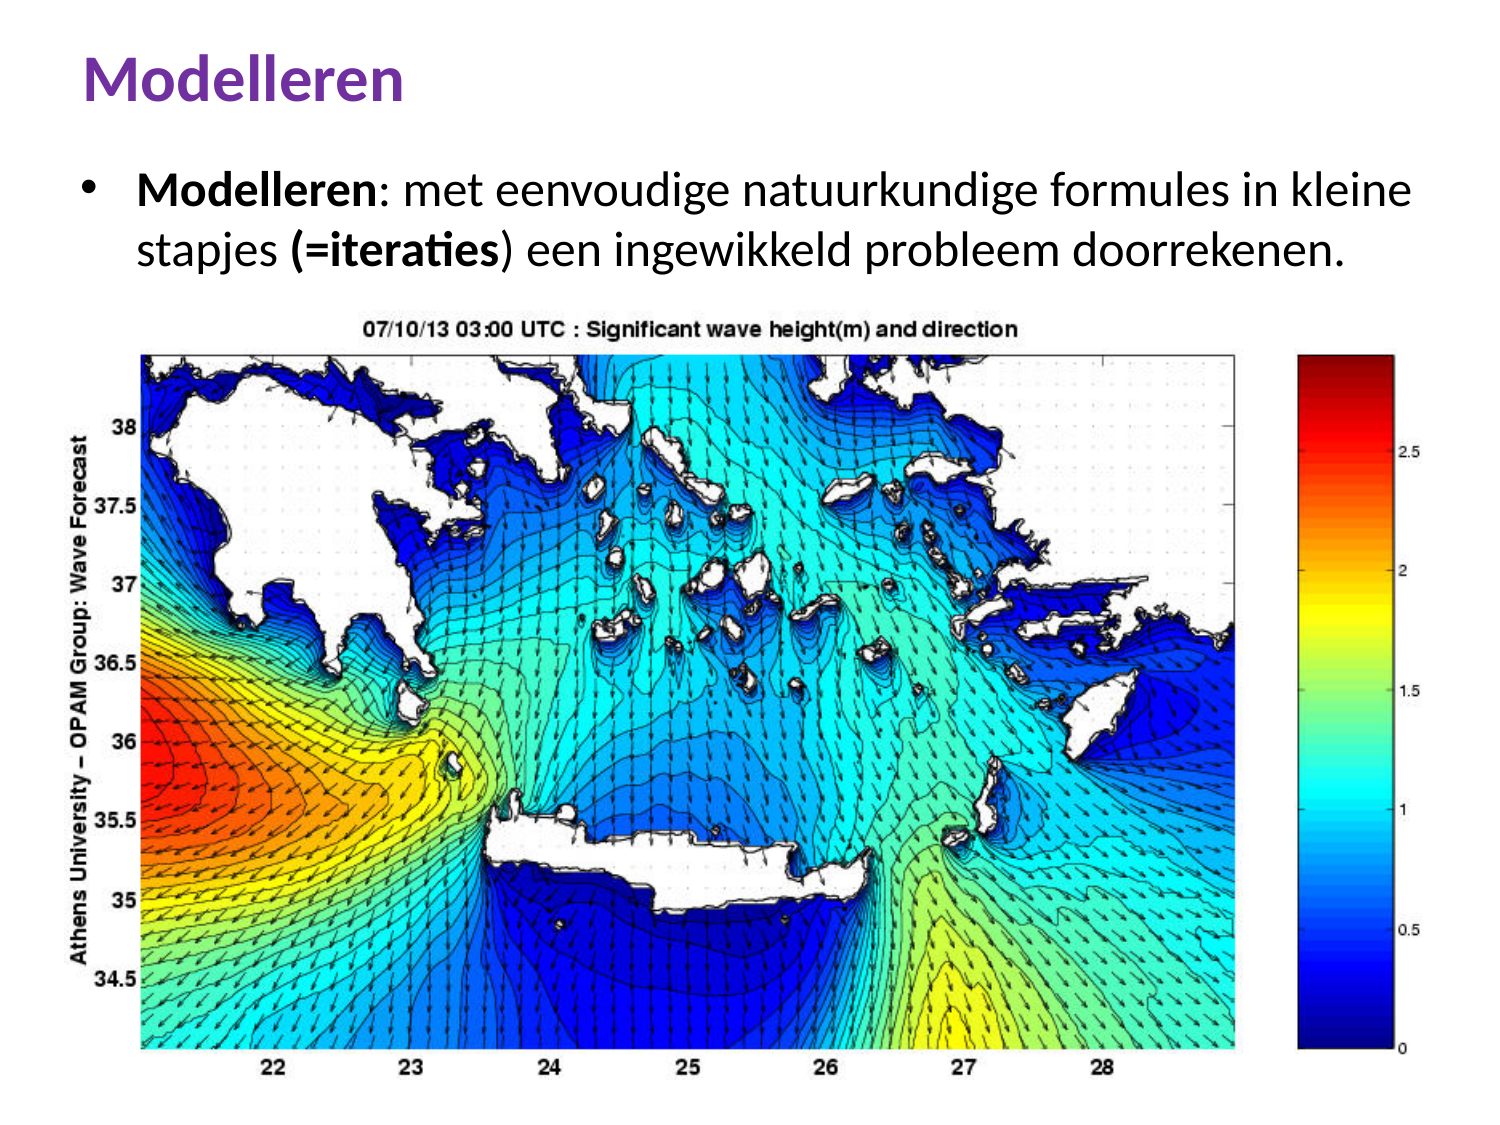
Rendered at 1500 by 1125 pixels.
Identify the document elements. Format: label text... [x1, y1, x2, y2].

title Modelleren [67, 26, 1466, 125]
list Modelleren: met eenvoudige natuurkundige formules in kleine stapjes (=iteraties) een ingewikkeld probleem doorrekenen. [64, 148, 1468, 301]
picture [63, 310, 1426, 1080]
